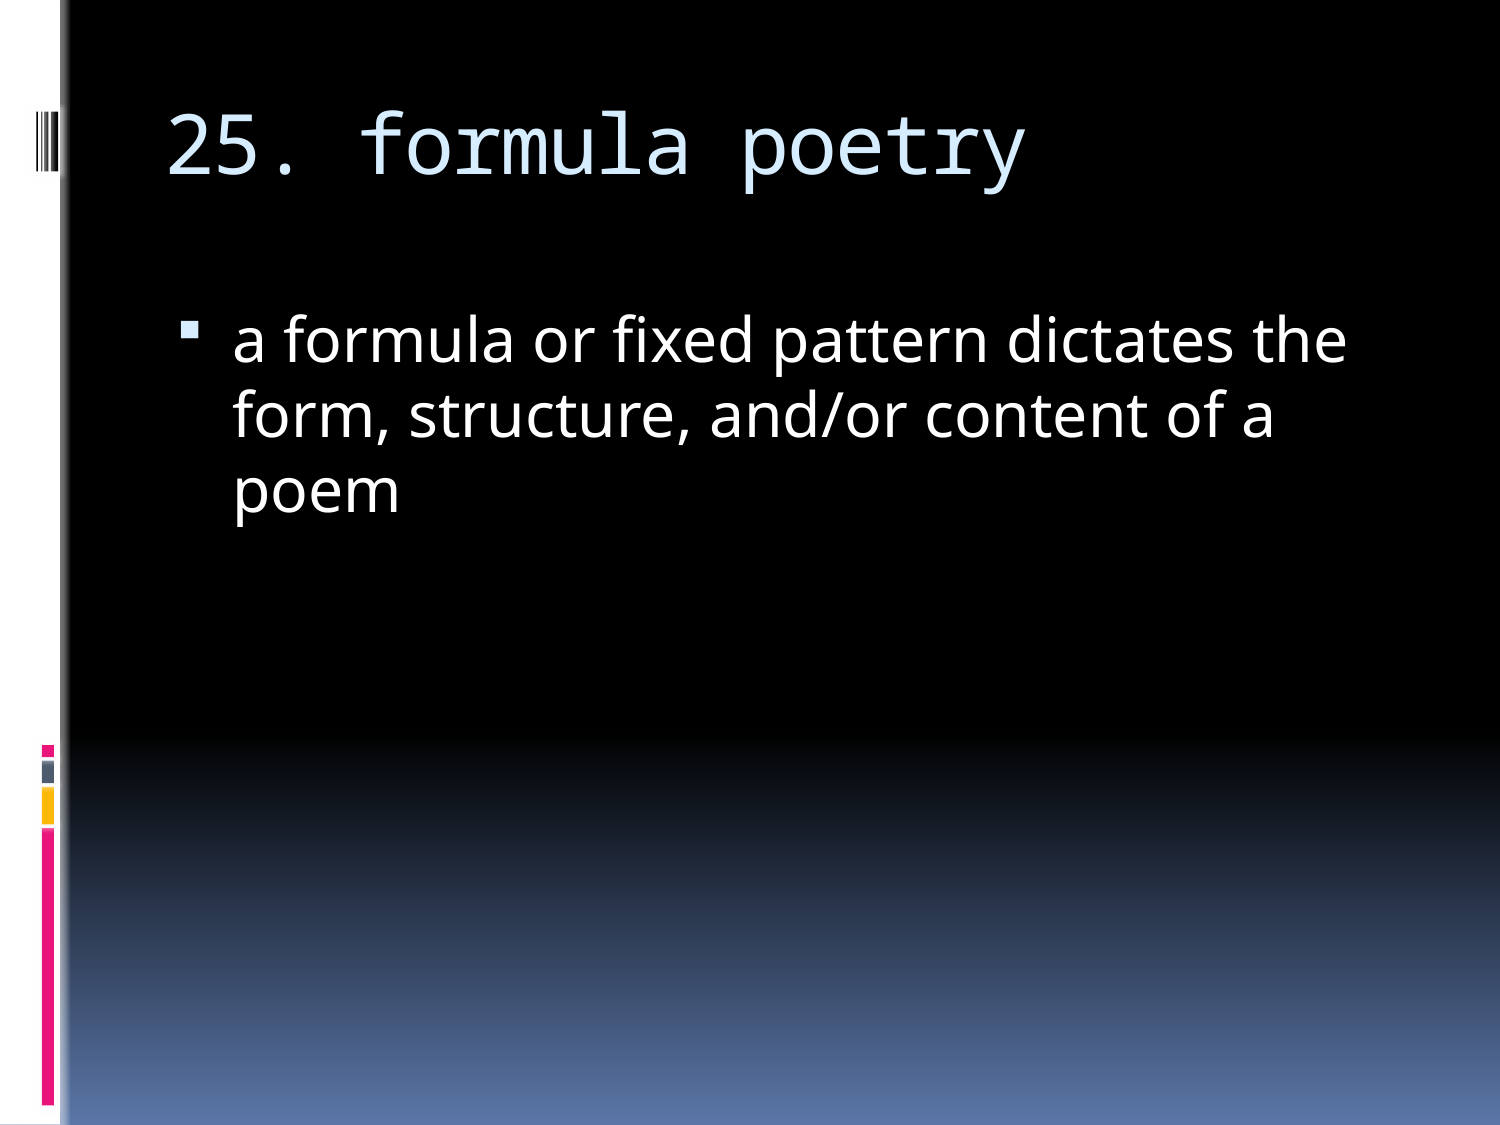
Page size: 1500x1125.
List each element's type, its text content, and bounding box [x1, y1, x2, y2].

list a formula or fixed pattern dictates the form, structure, and/or content of a poem [150, 292, 1425, 1043]
title 25. formula poetry [150, 83, 1425, 234]
